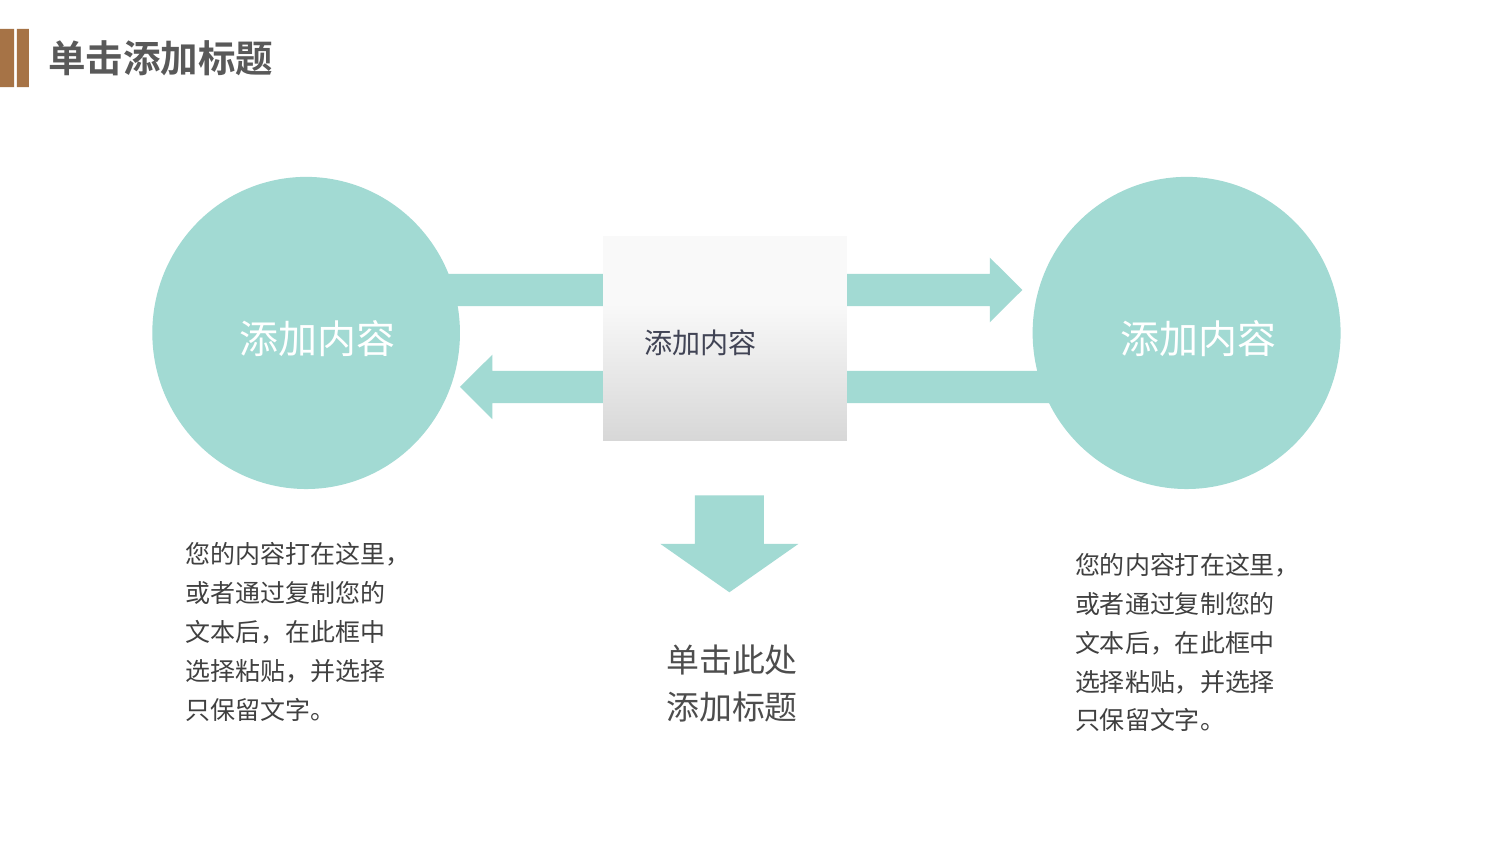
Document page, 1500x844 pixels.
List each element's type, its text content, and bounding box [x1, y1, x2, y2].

text_box 添加内容 [1032, 176, 1341, 490]
text_box 添加内容 [152, 176, 460, 490]
text_box 单击添加标题 [33, 28, 405, 88]
text_box 您的内容打在这里，或者通过复制您的文本后，在此框中选择粘贴，并选择只保留文字。 [169, 521, 425, 733]
text_box [847, 257, 1023, 323]
text_box [459, 354, 603, 420]
text_box [847, 370, 1048, 404]
text_box 添加内容 [603, 236, 847, 441]
text_box 单击此处添加标题 [651, 623, 845, 734]
text_box [16, 28, 30, 88]
text_box [449, 273, 603, 307]
text_box 您的内容打在这里，或者通过复制您的文本后，在此框中选择粘贴，并选择只保留文字。 [1059, 532, 1315, 743]
text_box [660, 495, 799, 593]
text_box [0, 28, 15, 88]
